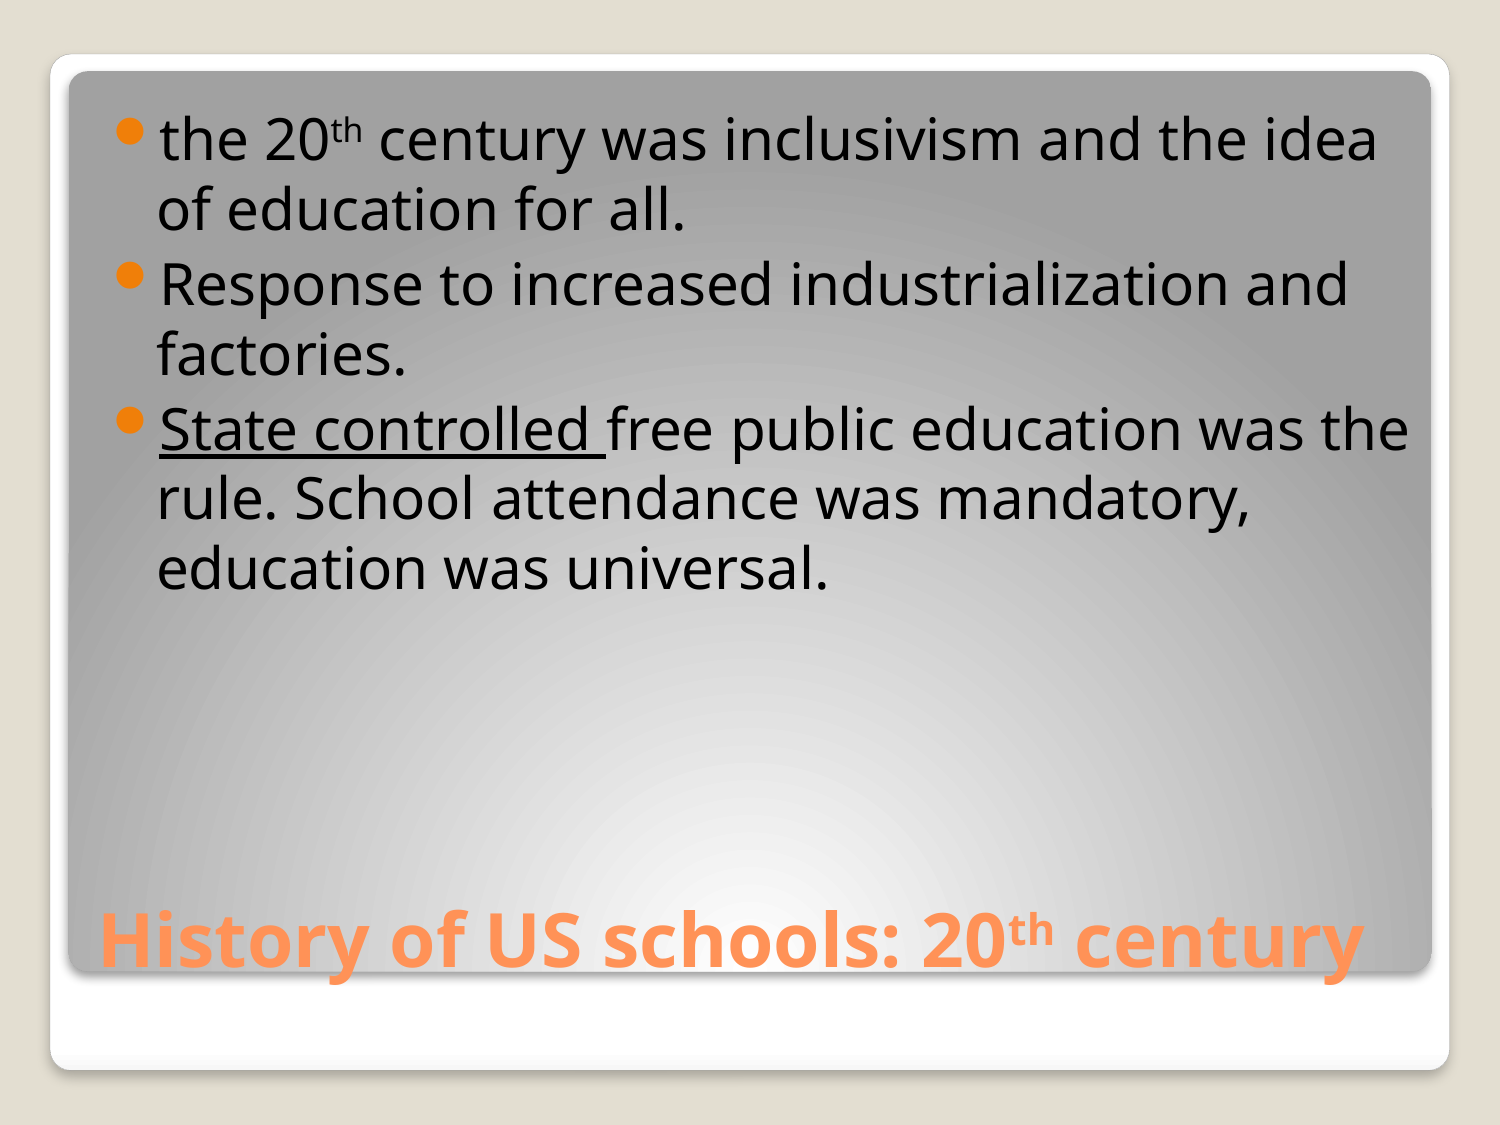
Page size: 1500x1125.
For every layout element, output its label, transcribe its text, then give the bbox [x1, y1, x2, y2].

title History of US schools: 20th century [82, 817, 1425, 990]
list the 20th century was inclusivism and the idea of education for all. Response to increased industrialization and factories. State controlled free public education was the rule. School attendance was mandatory, education was universal. [82, 86, 1425, 774]
